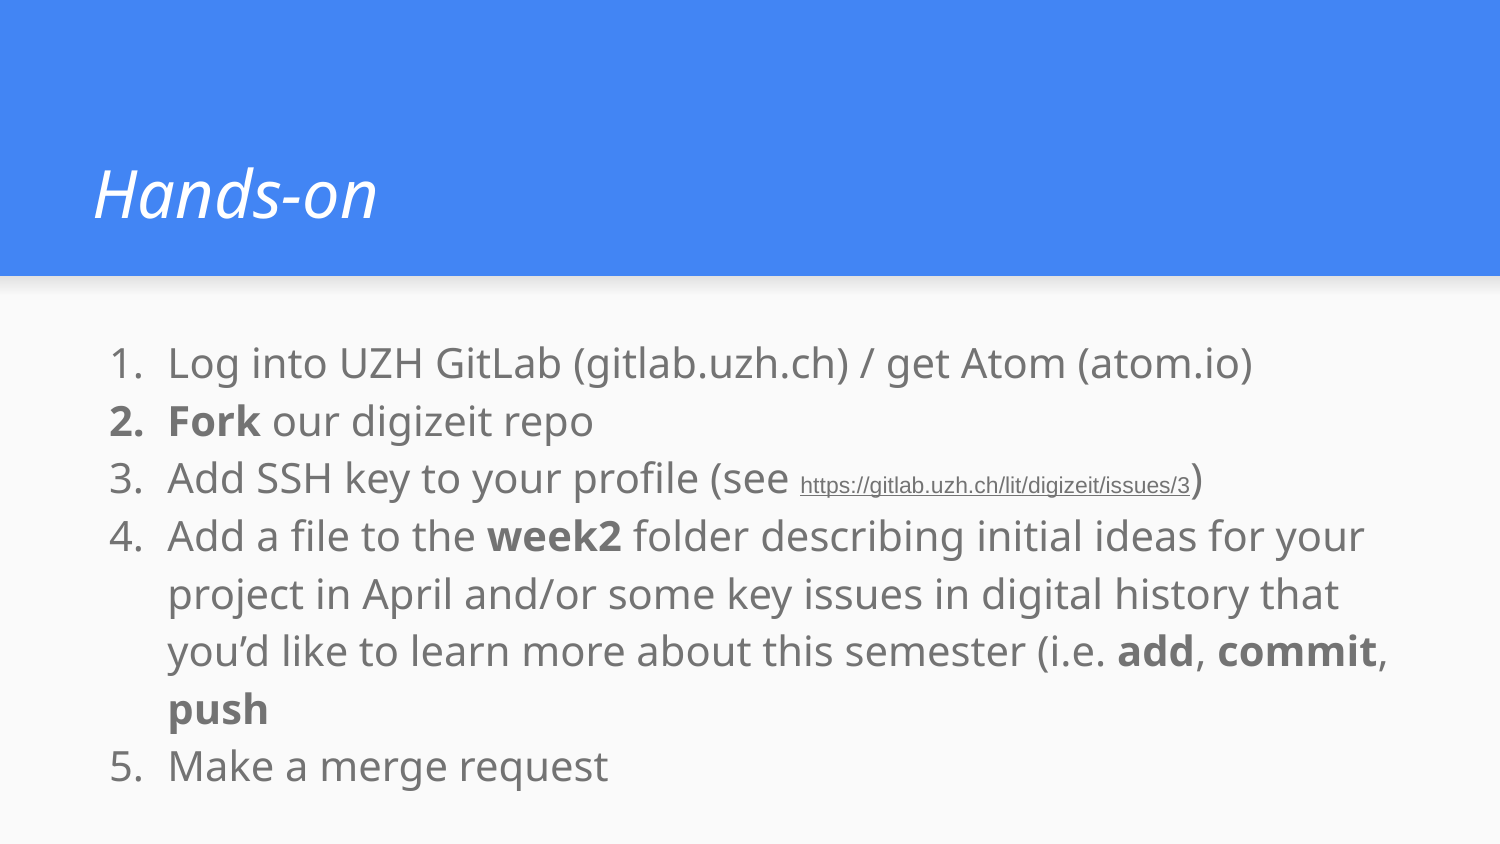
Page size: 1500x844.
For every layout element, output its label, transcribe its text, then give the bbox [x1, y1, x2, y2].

title Hands-on [77, 121, 1427, 248]
list Log into UZH GitLab (gitlab.uzh.ch) / get Atom (atom.io) Fork our digizeit repo Add SSH key to your profile (see https://gitlab.uzh.ch/lit/digizeit/issues/3) Add a file to the week2 folder describing initial ideas for your project in April and/or some key issues in digital history that you’d like to learn more about this semester (i.e. add, commit, push Make a merge request [77, 314, 1427, 760]
